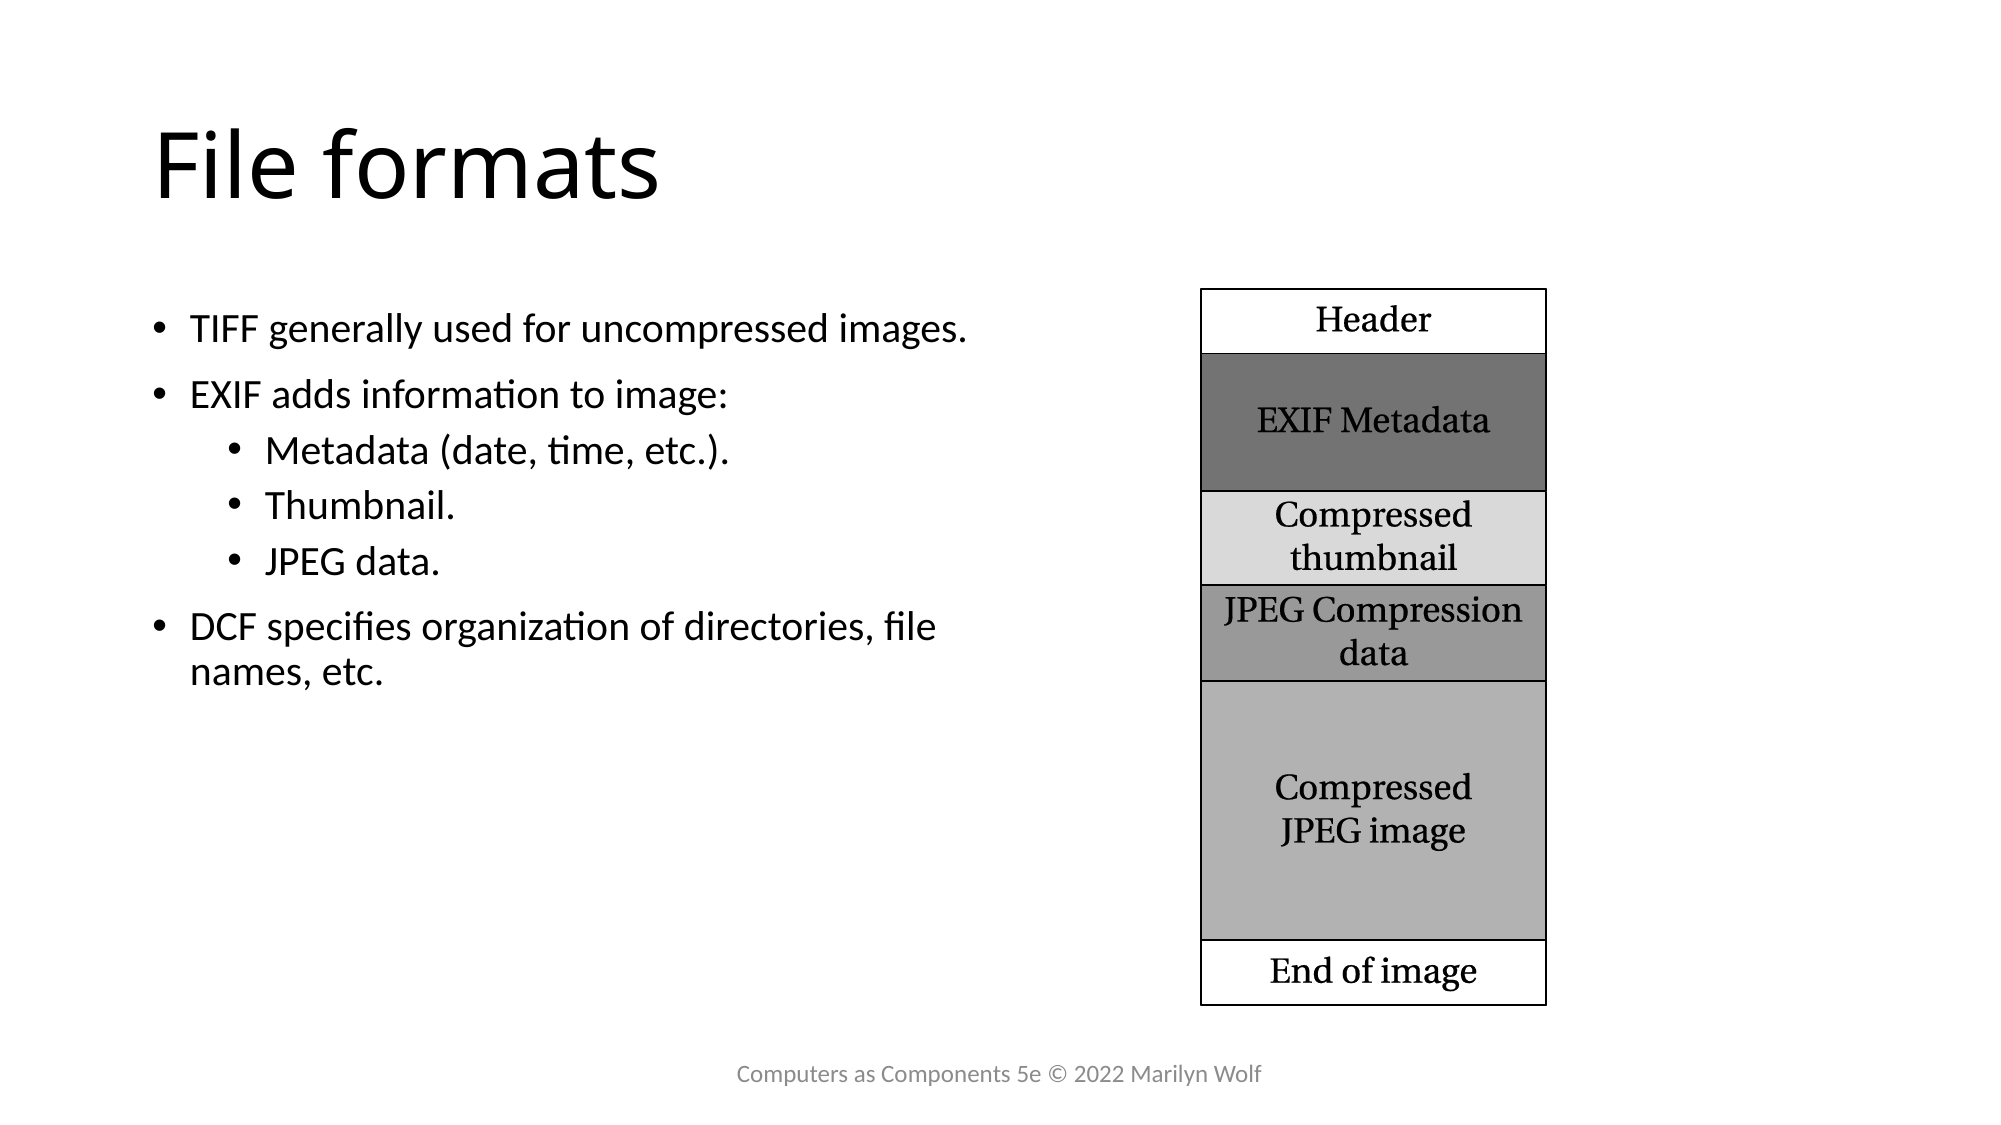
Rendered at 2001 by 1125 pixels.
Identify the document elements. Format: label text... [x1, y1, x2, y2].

footer Computers as Components 5e © 2022 Marilyn Wolf [662, 1042, 1338, 1103]
list TIFF generally used for uncompressed images. EXIF adds information to image: Metadata (date, time, etc.). Thumbnail. JPEG data. DCF specifies organization of directories, file names, etc. [137, 299, 988, 1014]
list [1199, 287, 1550, 1006]
title File formats [137, 59, 1863, 278]
